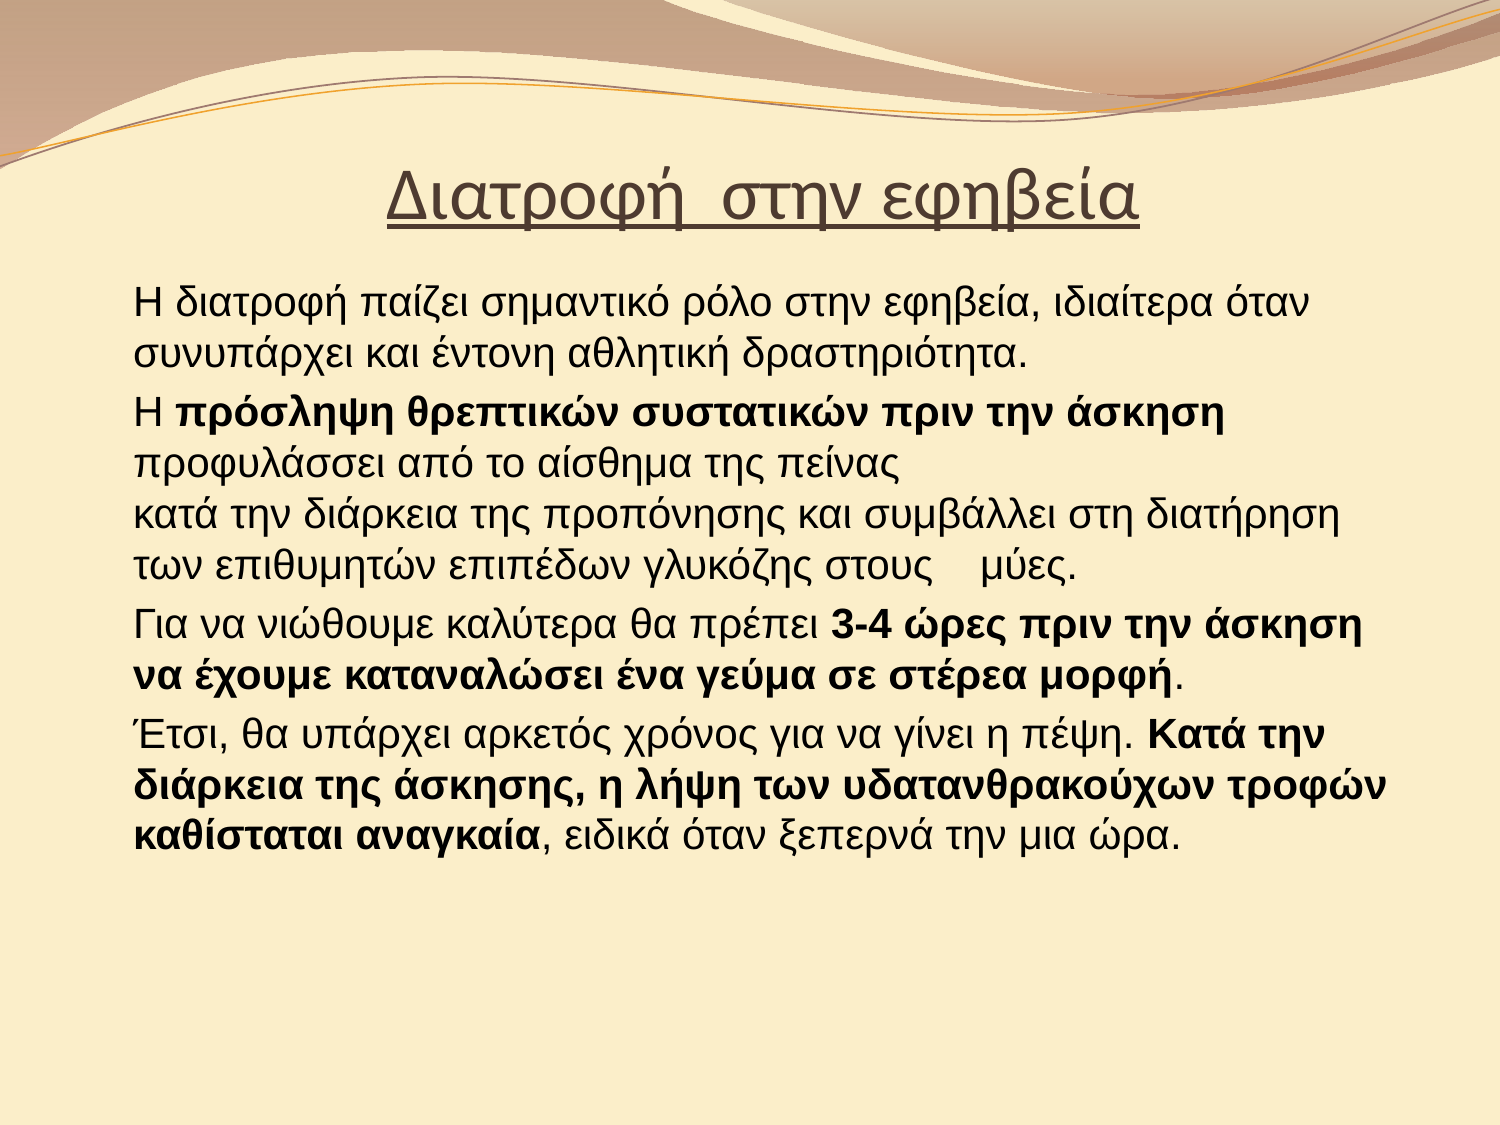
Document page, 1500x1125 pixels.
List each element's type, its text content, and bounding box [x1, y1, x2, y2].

list Η διατροφή παίζει σημαντικό ρόλο στην εφηβεία, ιδιαίτερα όταν συνυπάρχει και έντονη αθλητική δραστηριότητα. Η πρόσληψη θρεπτικών συστατικών πριν την άσκηση προφυλάσσει από το αίσθημα της πείνας κατά την διάρκεια της προπόνησης και συμβάλλει στη διατήρηση των επιθυμητών επιπέδων γλυκόζης στους μύες. Για να νιώθουμε καλύτερα θα πρέπει 3-4 ώρες πριν την άσκηση να έχουμε καταναλώσει ένα γεύμα σε στέρεα μορφή. Έτσι, θα υπάρχει αρκετός χρόνος για να γίνει η πέψη. Κατά την διάρκεια της άσκησης, η λήψη των υδατανθρακούχων τροφών καθίσταται αναγκαία, ειδικά όταν ξεπερνά την μια ώρα. [76, 267, 1427, 988]
title Διατροφή στην εφηβεία [88, 137, 1439, 325]
